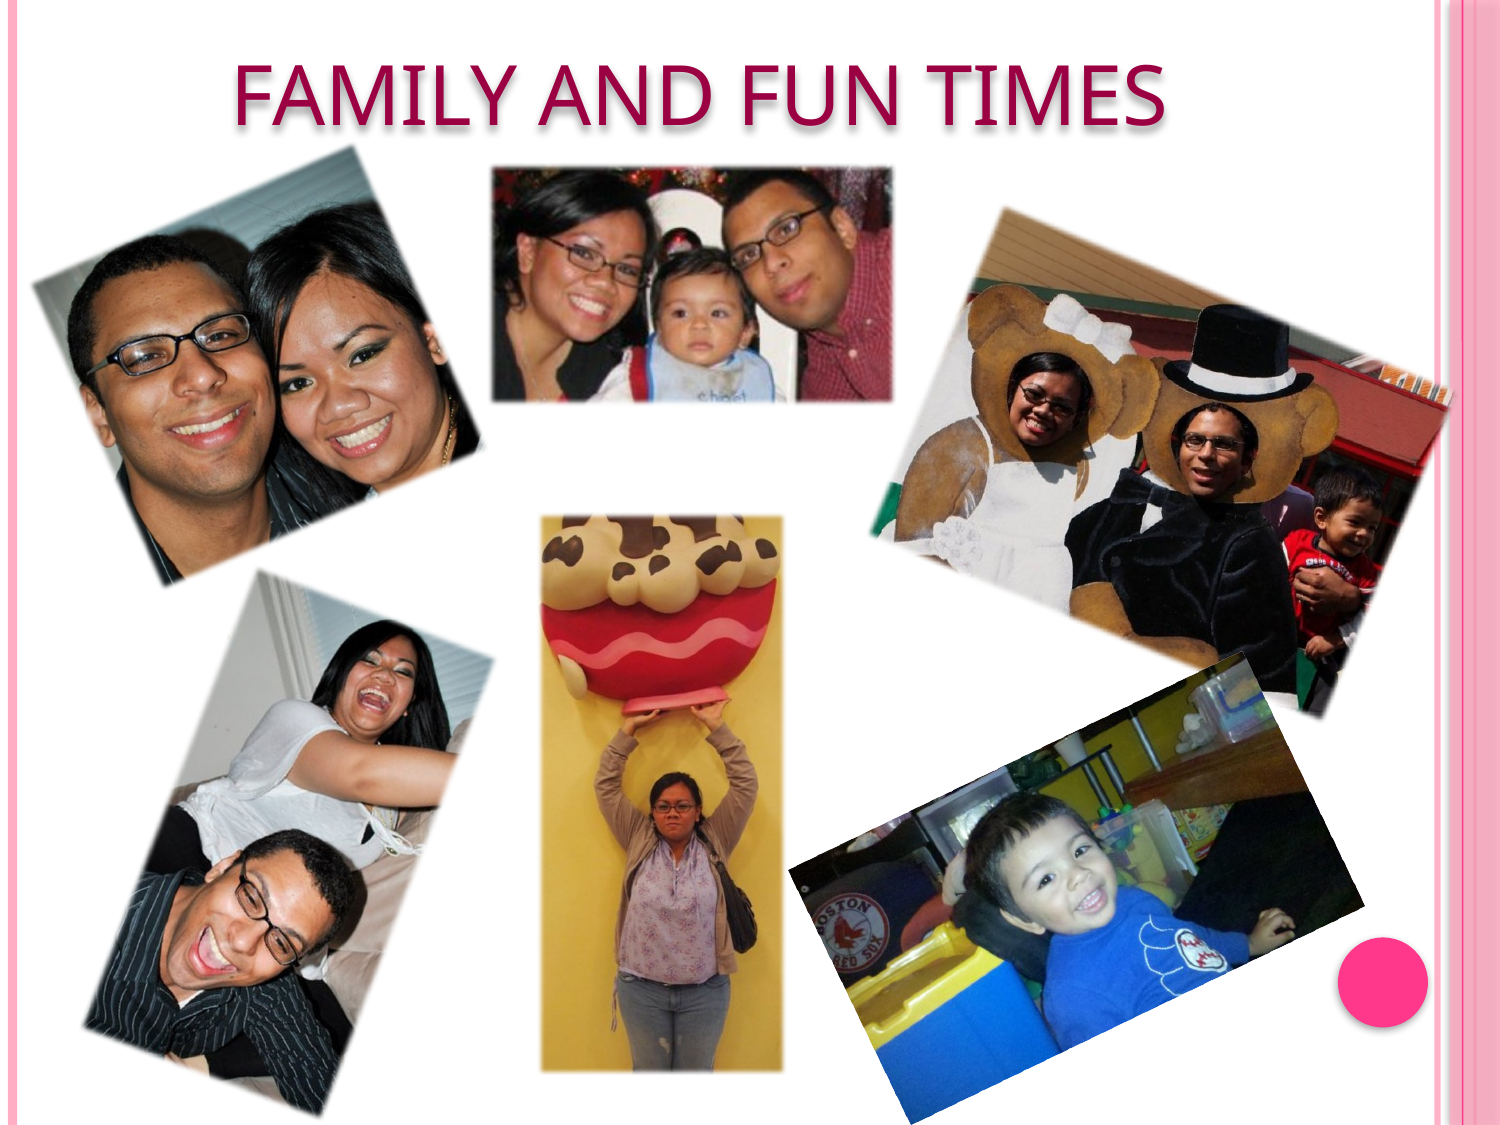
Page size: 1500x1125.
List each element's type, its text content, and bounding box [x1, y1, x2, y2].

picture [789, 212, 1451, 1124]
picture [37, 150, 480, 582]
picture [88, 574, 490, 1112]
picture [536, 511, 788, 1076]
title Family and fun times [87, 0, 1313, 150]
picture [486, 161, 898, 407]
